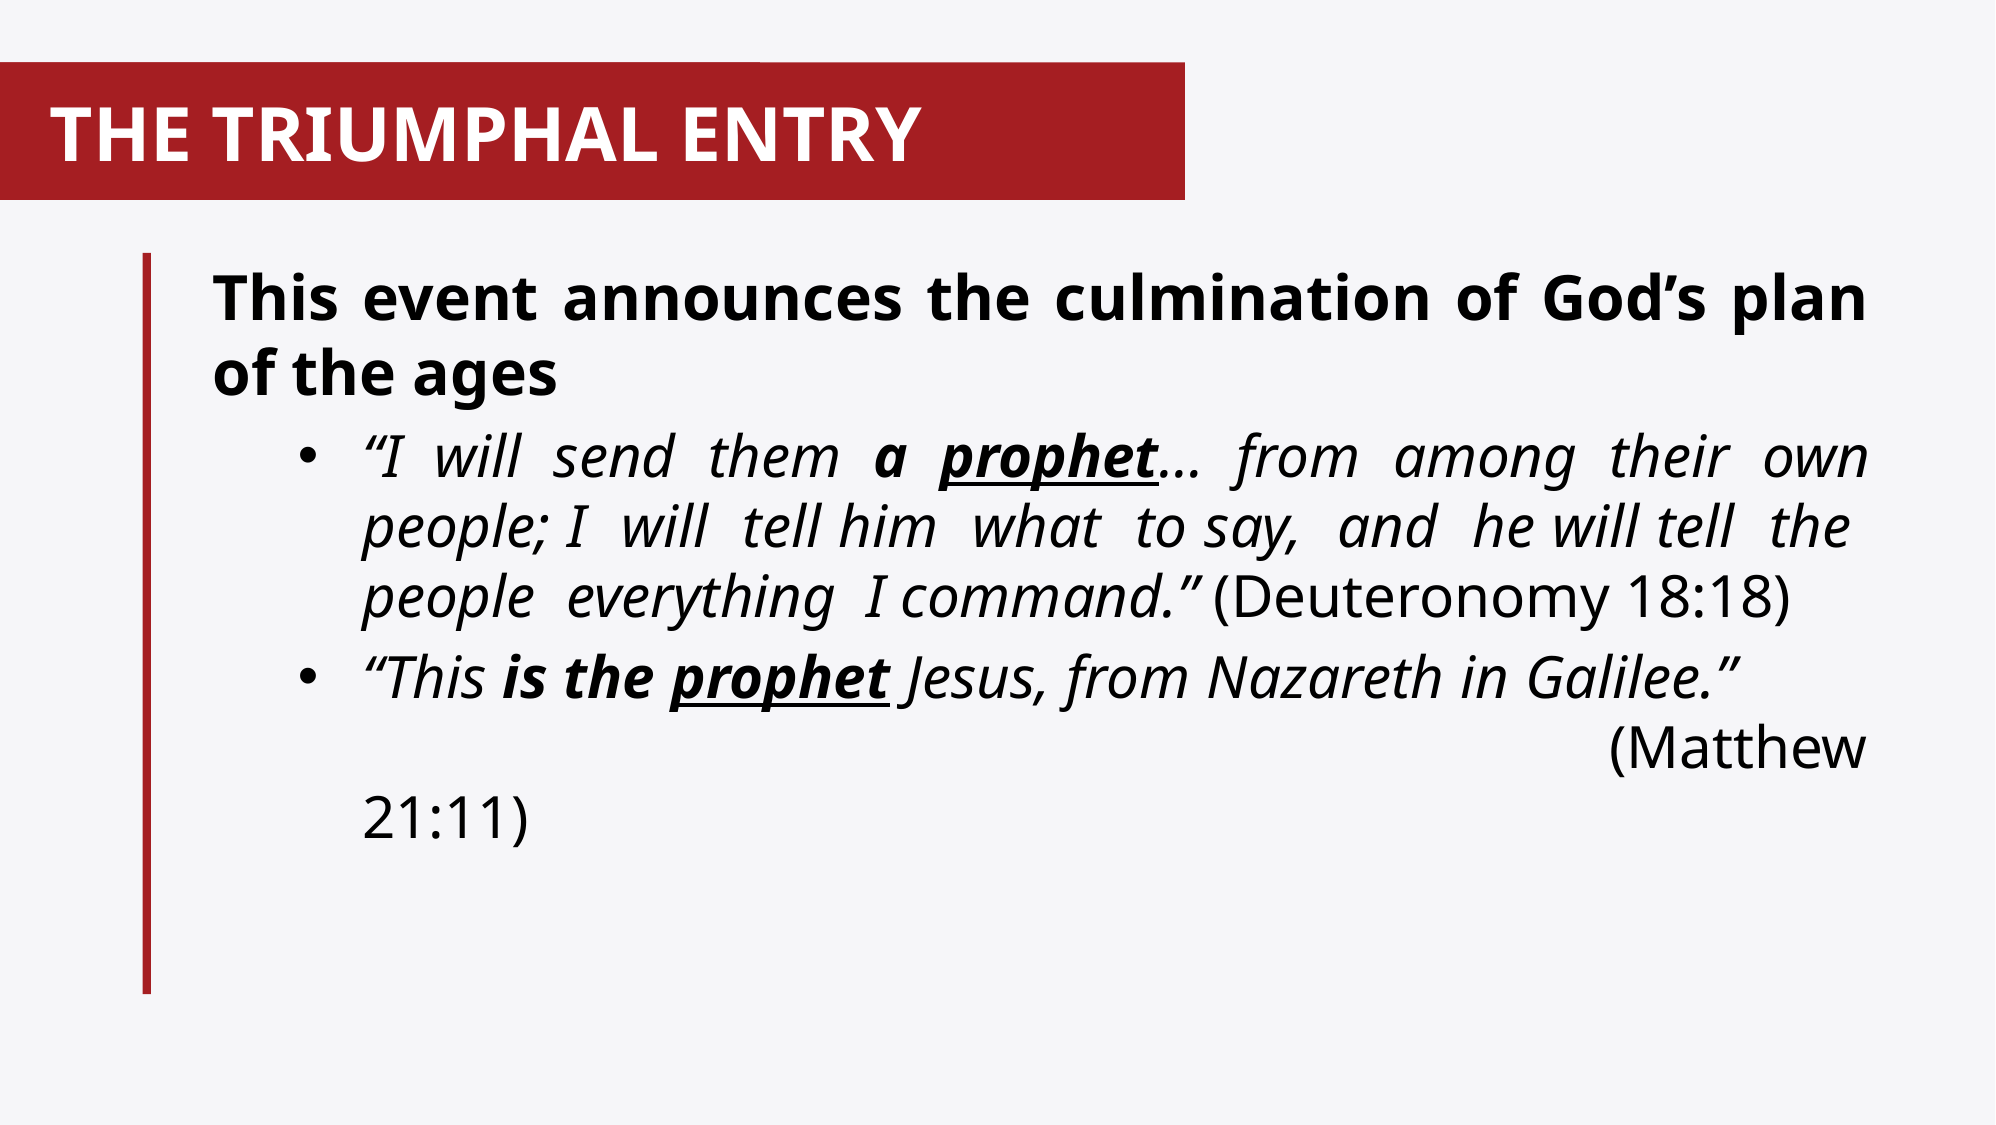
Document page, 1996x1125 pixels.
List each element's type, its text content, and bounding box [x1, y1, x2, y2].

subtitle This event announces the culmination of God’s plan of the ages “I will send them a prophet… from among their own people; I will tell him what to say, and he will tell the people everything I command.” (Deuteronomy 18:18) “This is the prophet Jesus, from Nazareth in Galilee.” (Matthew 21:11) [197, 249, 1885, 1063]
title THE TRIUMPHAL ENTRY [0, 62, 1185, 200]
